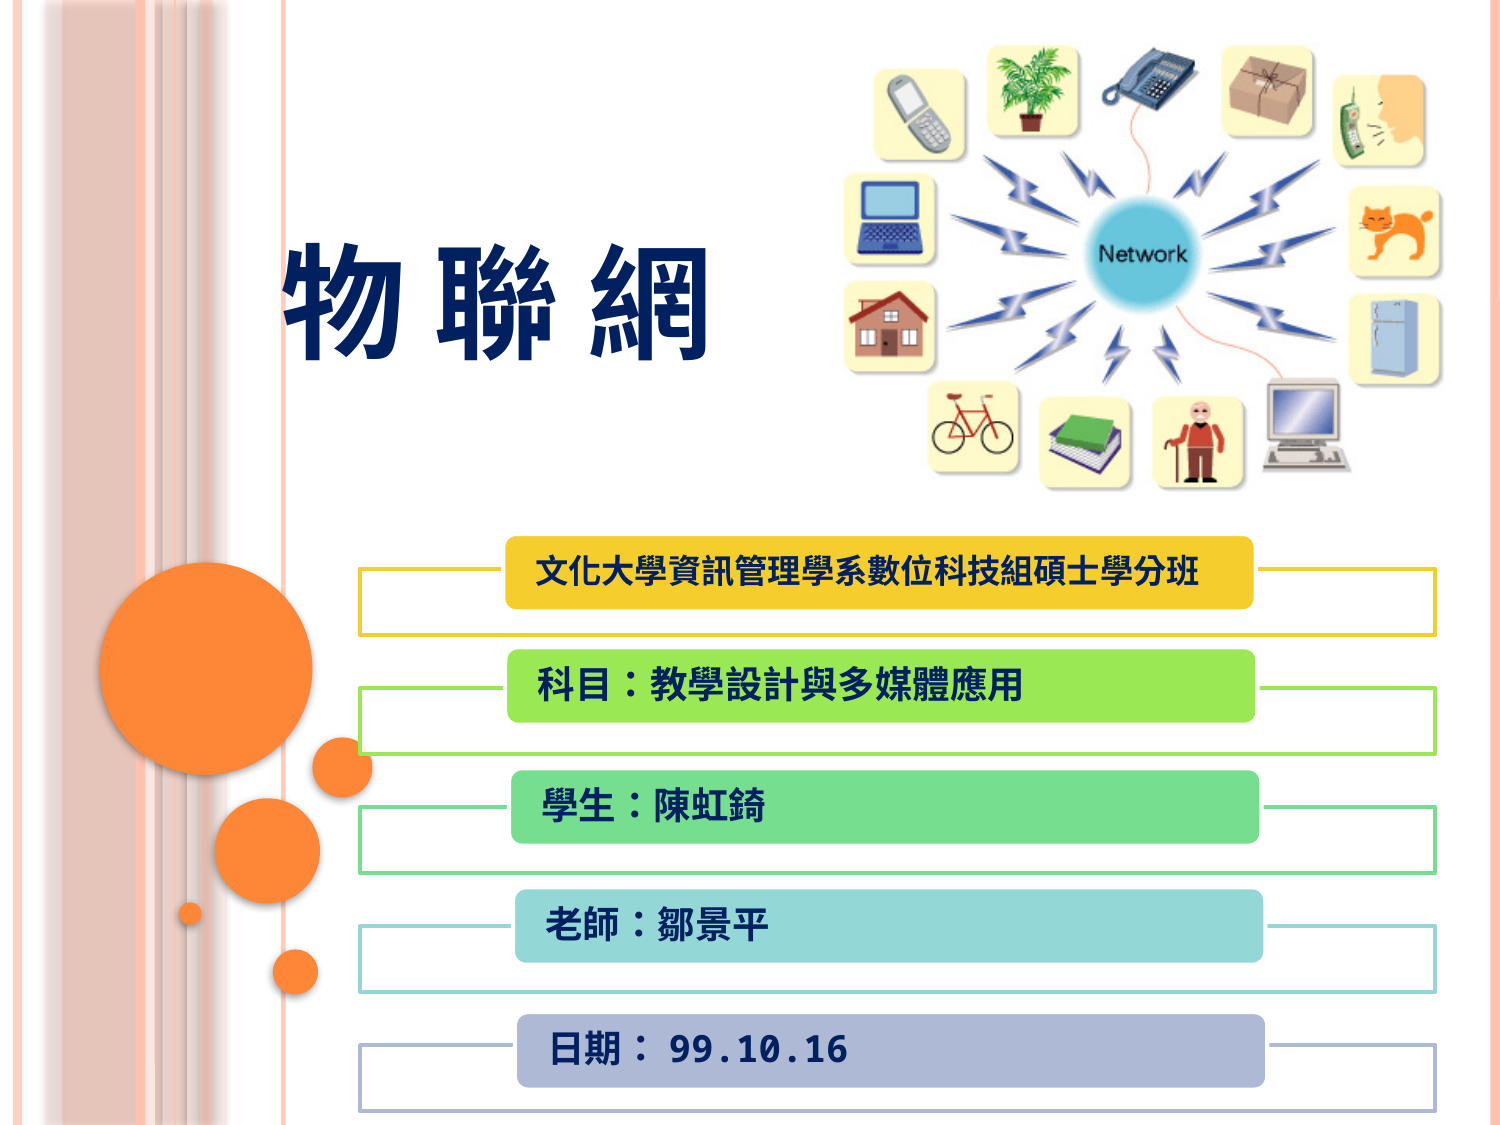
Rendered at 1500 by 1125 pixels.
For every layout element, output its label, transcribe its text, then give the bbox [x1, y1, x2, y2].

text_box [359, 479, 1436, 1125]
picture [832, 30, 1459, 493]
title 物 聯 網 [265, 137, 826, 382]
